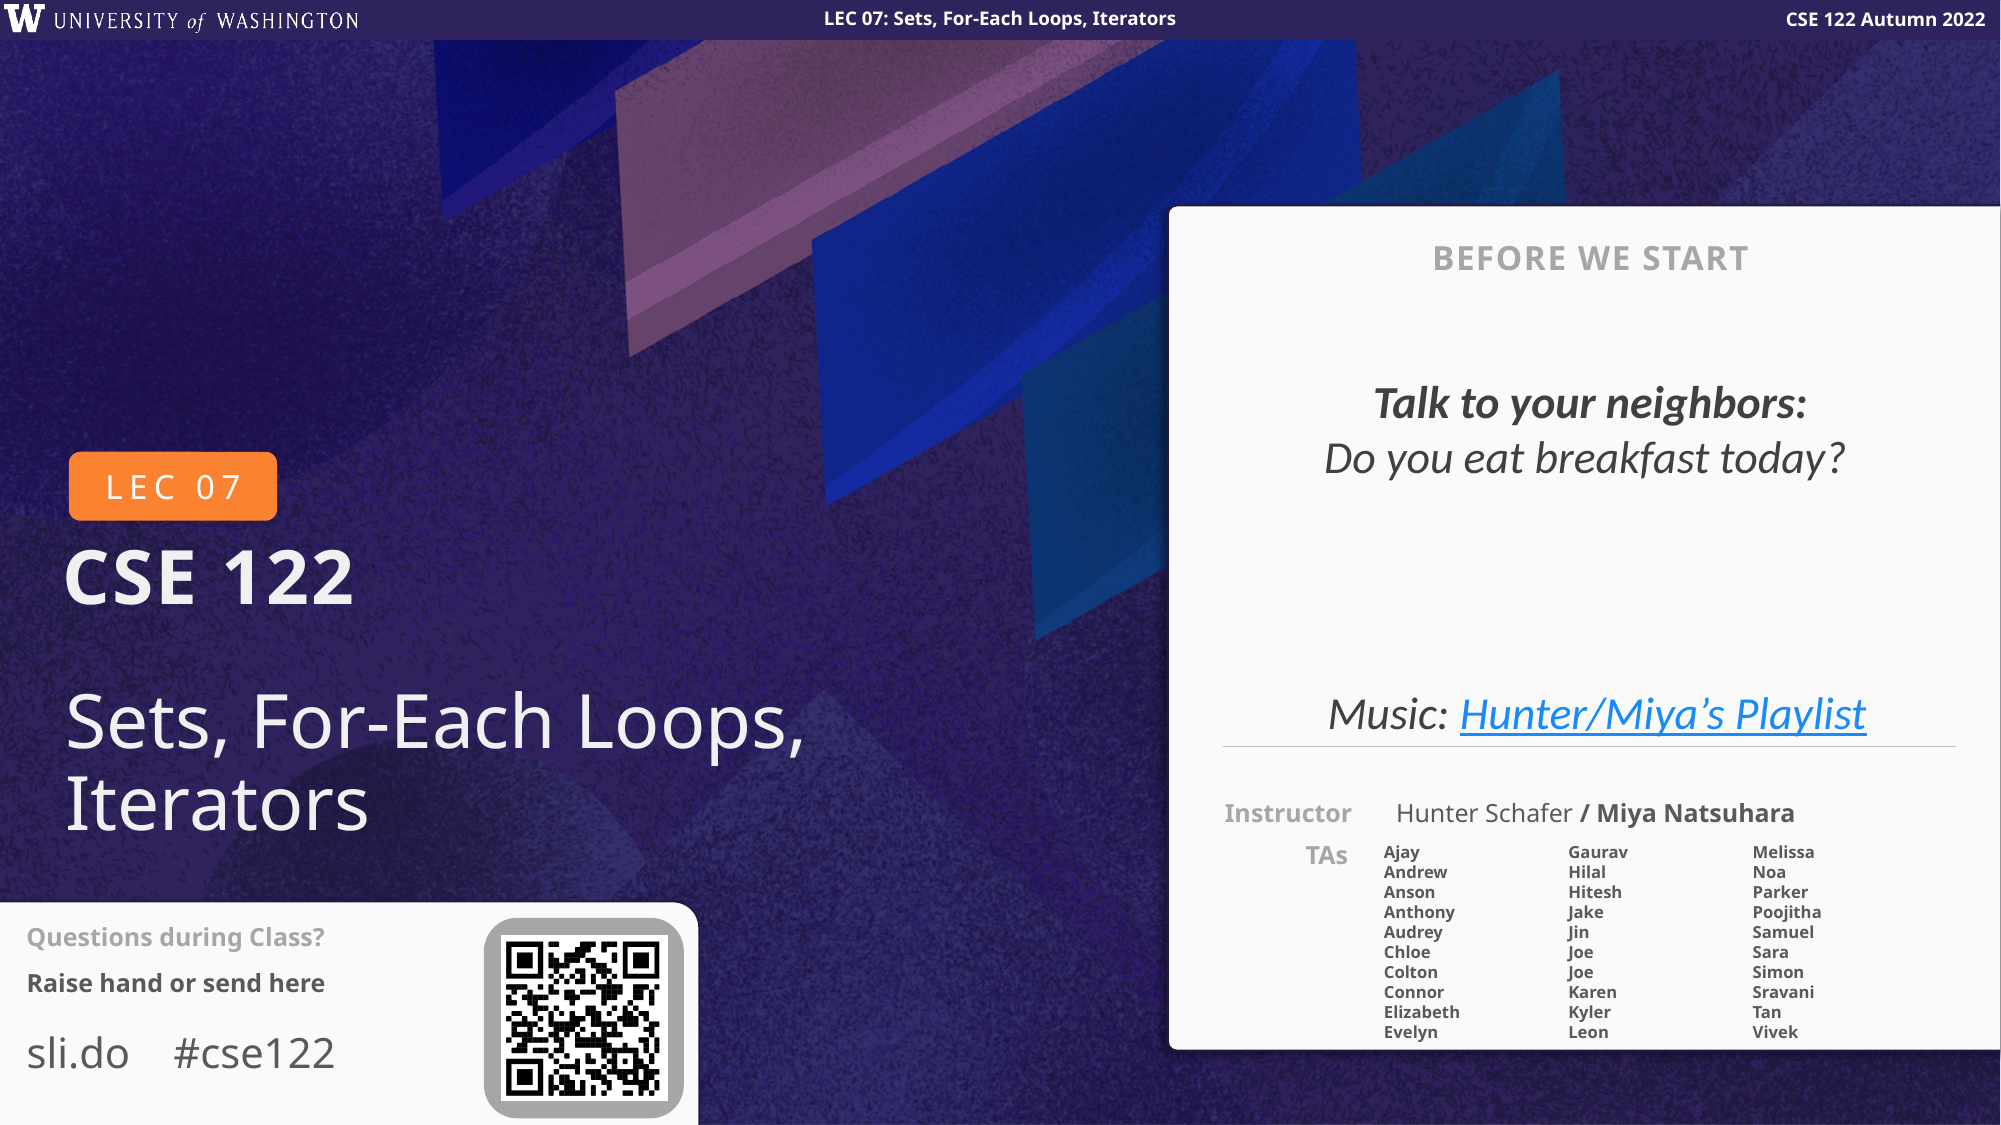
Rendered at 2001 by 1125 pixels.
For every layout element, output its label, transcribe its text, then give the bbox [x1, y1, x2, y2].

picture [501, 998, 668, 1101]
text_box BEFORE WE START [1210, 230, 1971, 285]
title Sets, For-Each Loops, Iterators [50, 676, 1132, 998]
picture [0, 40, 2001, 1125]
text_box Music: Hunter/Miya’s Playlist [1251, 676, 1943, 747]
picture [4, 4, 358, 33]
text_box Talk to your neighbors: Do you eat breakfast today? [1223, 364, 1958, 490]
